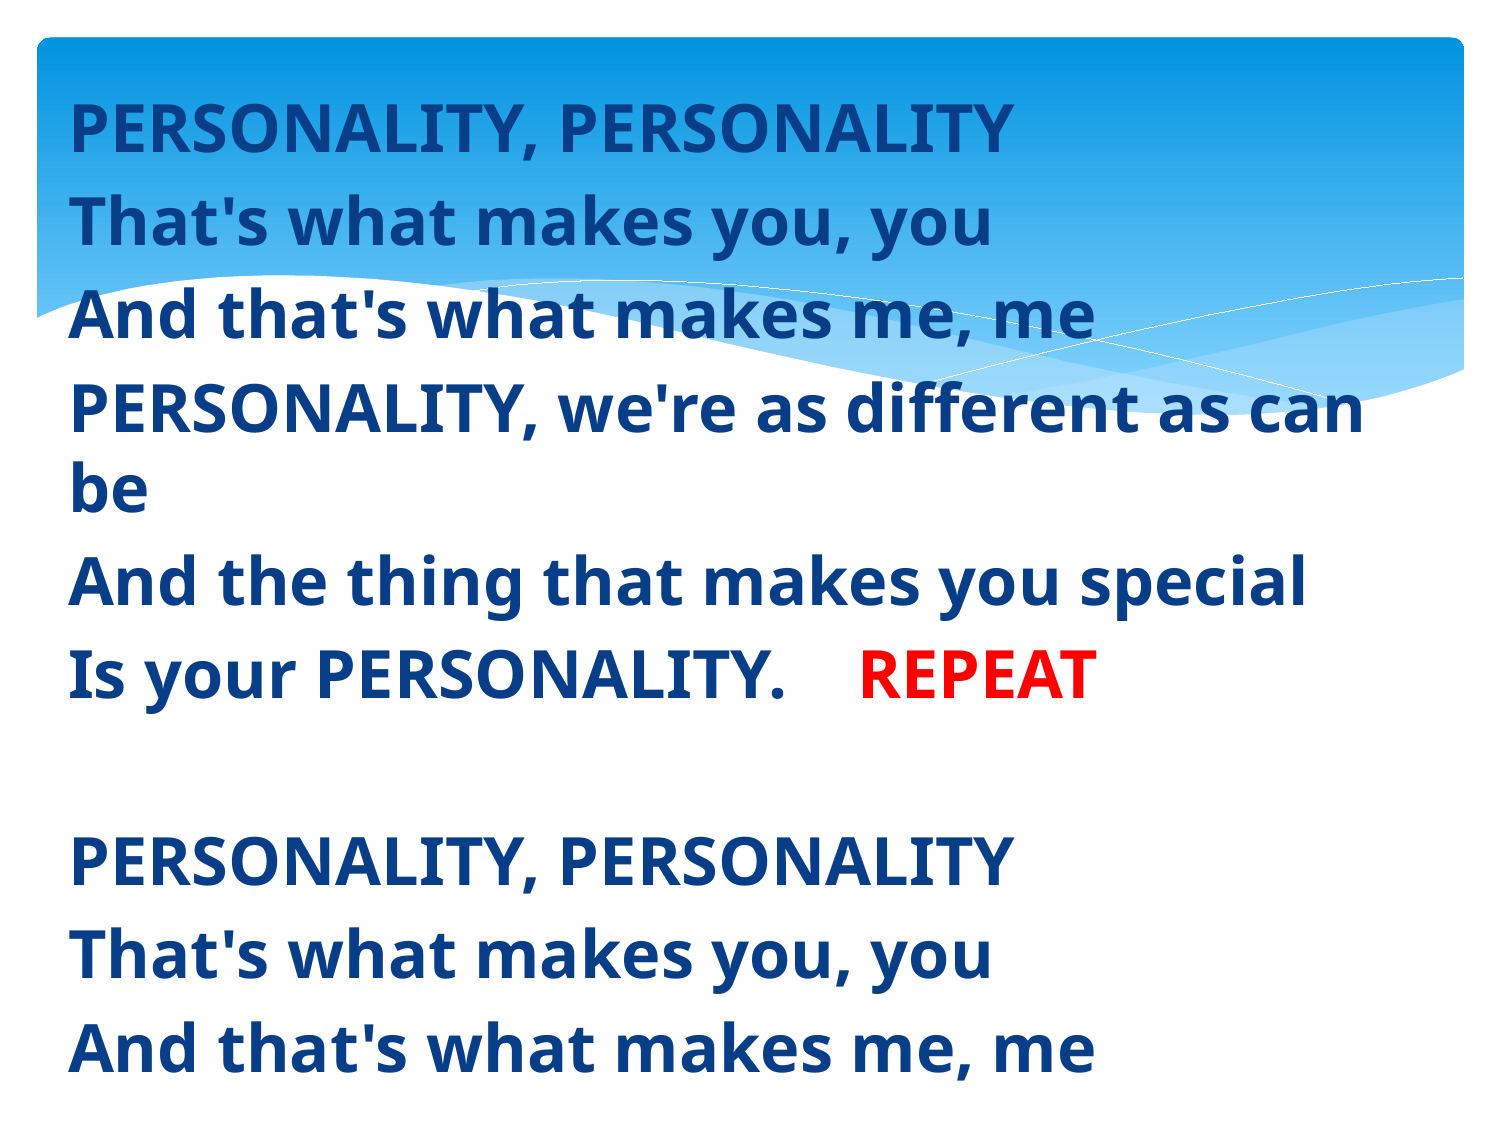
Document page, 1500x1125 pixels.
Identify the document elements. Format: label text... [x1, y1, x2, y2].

list PERSONALITY, PERSONALITY That's what makes you, you And that's what makes me, me PERSONALITY, we're as different as can be And the thing that makes you special Is your PERSONALITY. REPEAT PERSONALITY, PERSONALITY That's what makes you, you And that's what makes me, me [53, 78, 1400, 982]
